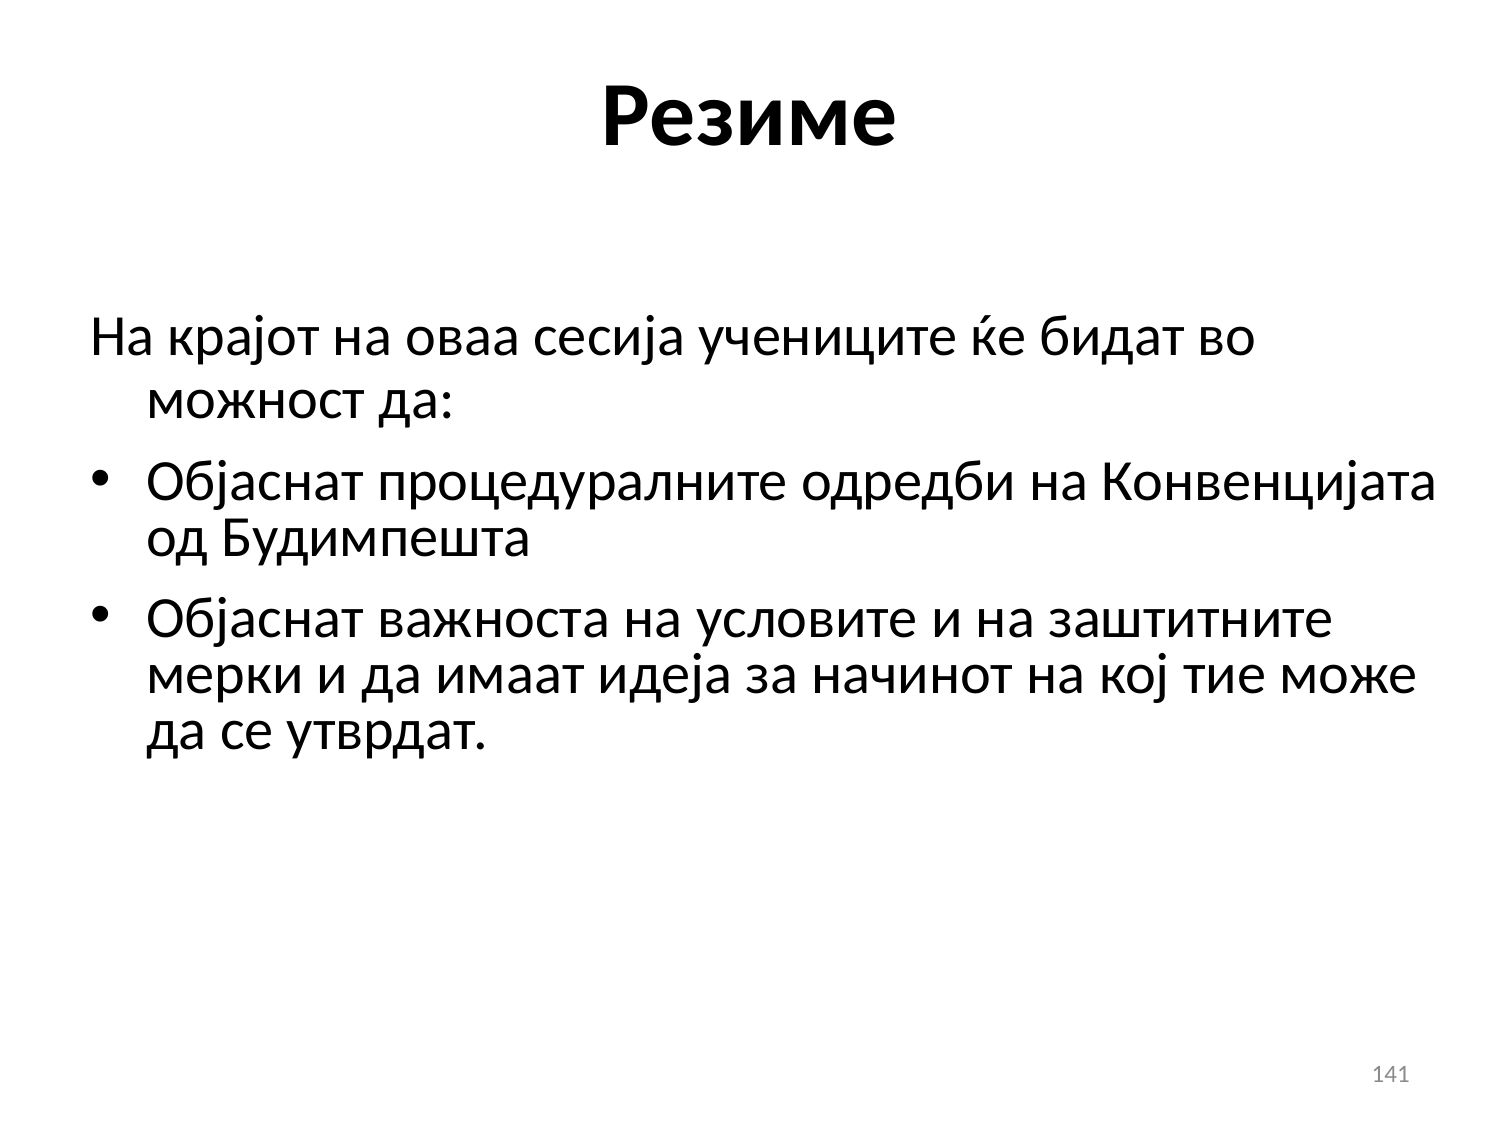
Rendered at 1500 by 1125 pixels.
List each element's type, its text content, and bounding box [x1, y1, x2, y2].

title Резиме [74, 44, 1426, 173]
list На крајот на оваа сесија учениците ќе бидат во можност да: Објаснат процедуралните одредби на Конвенцијата од Будимпешта Објаснат важноста на условите и на заштитните мерки и да имаат идеја за начинот на кој тие може да се утврдат. [74, 226, 1472, 1006]
slide_number 141 [1074, 1042, 1425, 1103]
